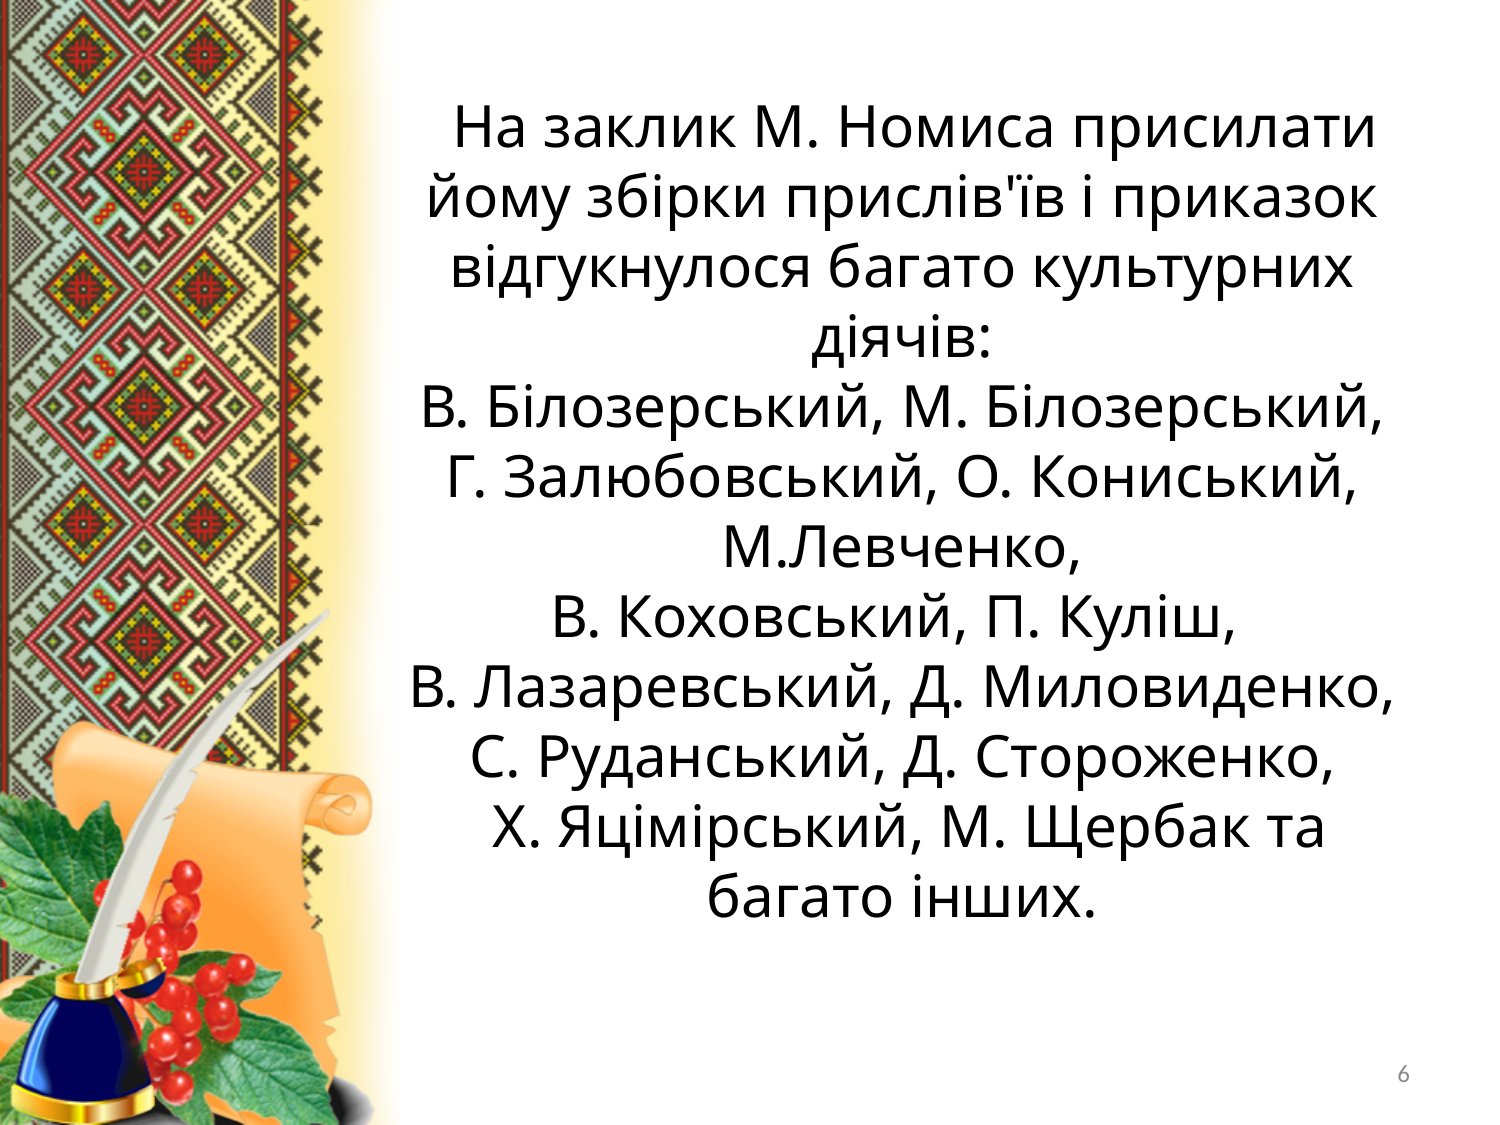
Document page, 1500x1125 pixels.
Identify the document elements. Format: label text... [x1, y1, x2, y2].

text_box На заклик М. Номиса присилати йому збірки прислів'їв і приказок відгукнулося багато культурних діячів: В. Білозерський, М. Білозерський, Г. Залюбовський, О. Кониський, М.Левченко, В. Коховський, П. Куліш, В. Лазаревський, Д. Миловиденко, С. Руданський, Д. Стороженко, Х. Яцімірський, М. Щербак та багато інших. [402, 82, 1442, 1007]
picture [0, 0, 399, 1125]
slide_number 6 [1074, 1042, 1425, 1103]
